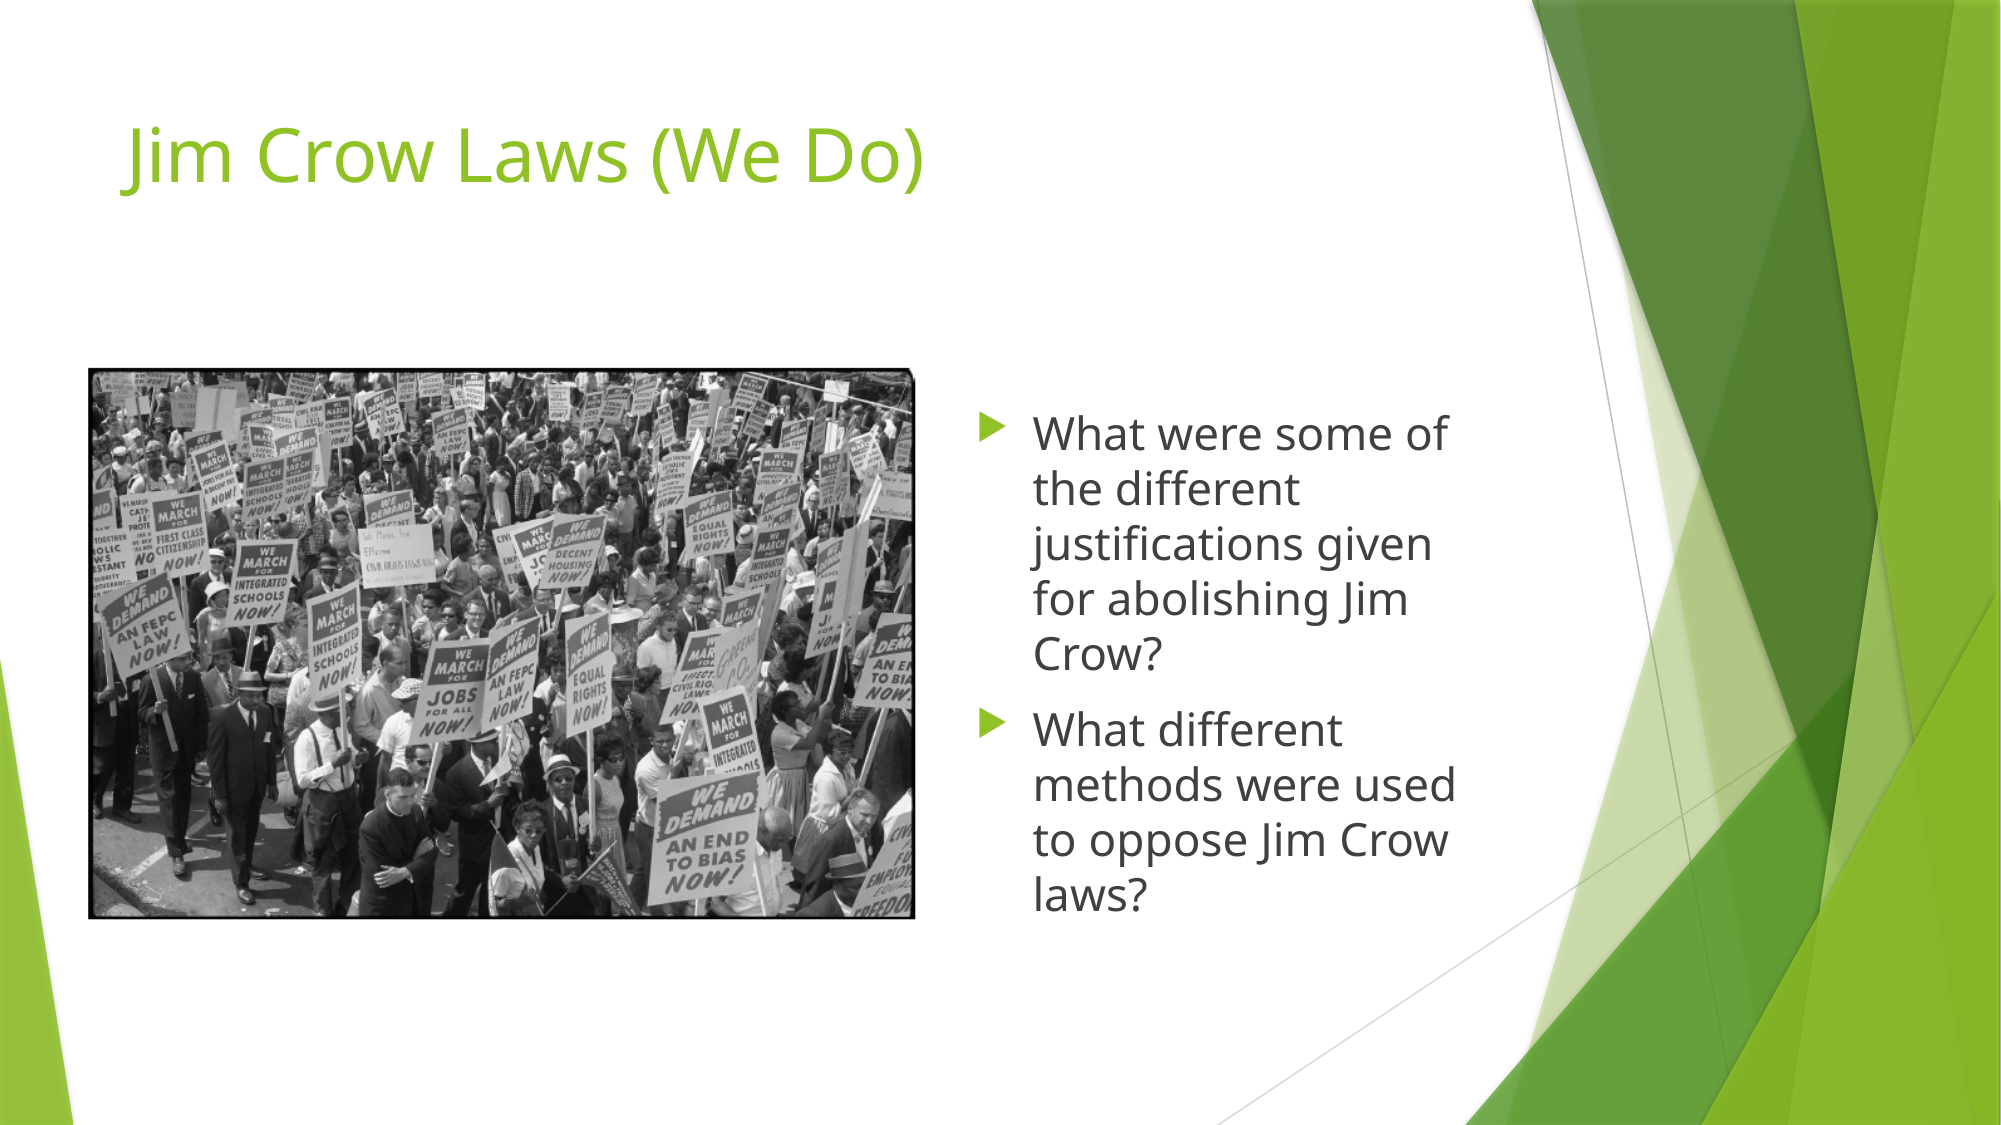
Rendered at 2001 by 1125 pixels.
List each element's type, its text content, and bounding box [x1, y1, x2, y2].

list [81, 348, 944, 943]
list What were some of the different justifications given for abolishing Jim Crow? What different methods were used to oppose Jim Crow laws? [961, 397, 1522, 942]
title Jim Crow Laws (We Do) [111, 99, 1522, 317]
